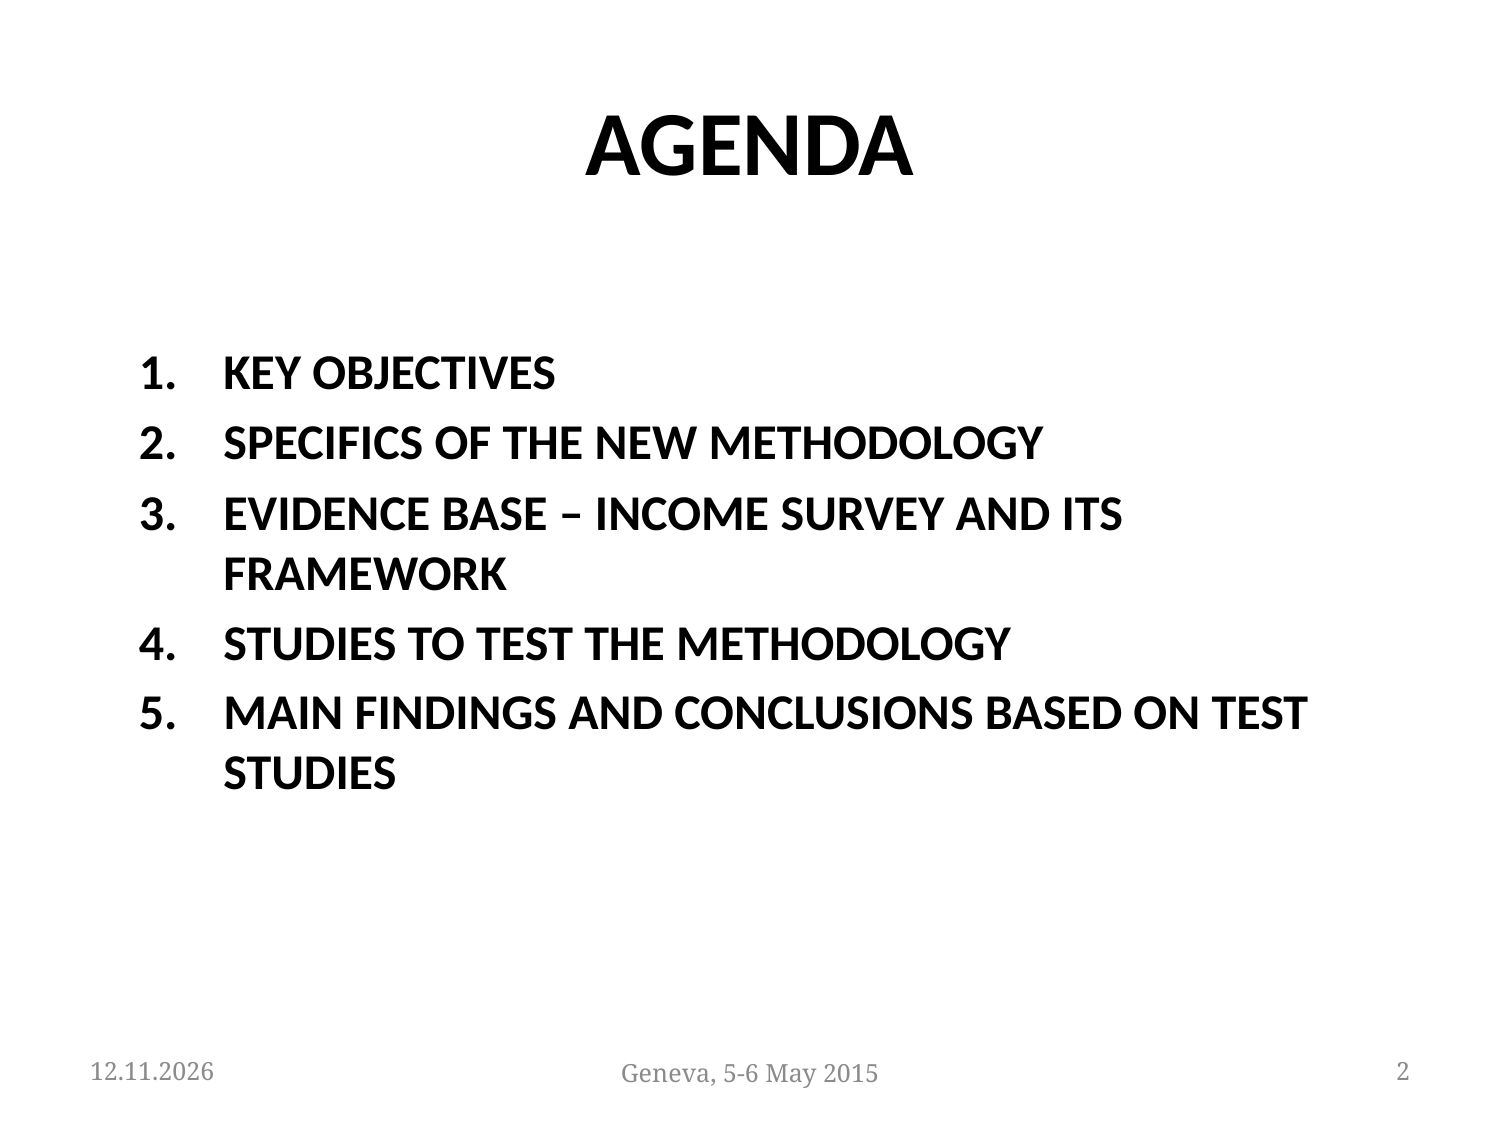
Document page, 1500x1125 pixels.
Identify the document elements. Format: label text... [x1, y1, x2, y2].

list KEY OBJECTIVES SPECIFICS OF THE NEW METHODOLOGY EVIDENCE BASE – INCOME SURVEY AND ITS FRAMEWORK STUDIES TO TEST THE METHODOLOGY MAIN FINDINGS AND CONCLUSIONS BASED ON TEST STUDIES [123, 262, 1425, 1005]
footer Geneva, 5-6 May 2015 [512, 1042, 988, 1103]
title AGENDA [75, 45, 1425, 233]
slide_number 2 [1074, 1042, 1425, 1103]
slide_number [75, 1042, 425, 1103]
